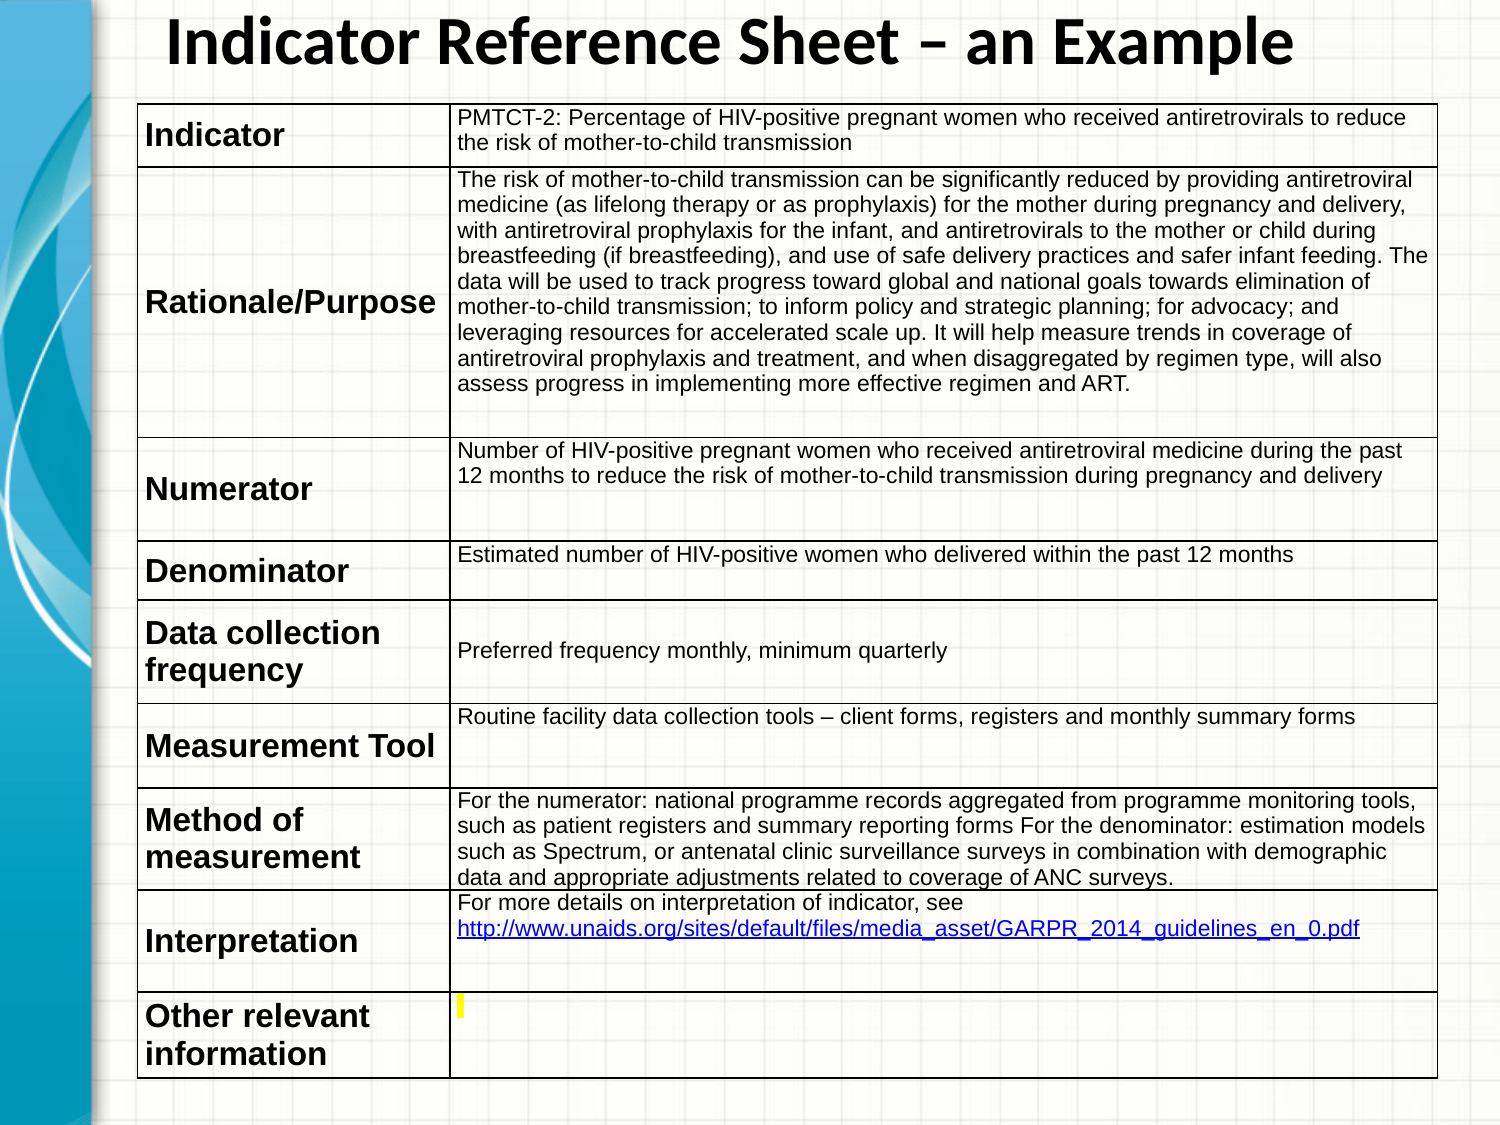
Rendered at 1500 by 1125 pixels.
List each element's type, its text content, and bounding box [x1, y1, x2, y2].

table_header PMTCT-2: Percentage of HIV-positive pregnant women who received antiretrovirals to reduce the risk of mother-to-child transmission [451, 105, 1437, 166]
title Indicator Reference Sheet – an Example [150, 0, 1313, 88]
table_cell Denominator [138, 542, 449, 599]
table_cell For more details on interpretation of indicator, see http://www.unaids.org/sites/default/files/media_asset/GARPR_2014_guidelines_en_0.pdf [451, 891, 1437, 991]
table_cell Numerator [138, 438, 449, 540]
table_cell Routine facility data collection tools – client forms, registers and monthly summary forms [451, 704, 1437, 787]
table_cell Estimated number of HIV-positive women who delivered within the past 12 months [451, 542, 1437, 599]
table_cell Interpretation [138, 891, 449, 991]
picture [0, 0, 1500, 1125]
table_cell Data collection frequency [138, 601, 449, 703]
table_cell The risk of mother-to-child transmission can be significantly reduced by providing antiretroviral medicine (as lifelong therapy or as prophylaxis) for the mother during pregnancy and delivery, with antiretroviral prophylaxis for the infant, and antiretrovirals to the mother or child during breastfeeding (if breastfeeding), and use of safe delivery practices and safer infant feeding. The data will be used to track progress toward global and national goals towards elimination of mother-to-child transmission; to inform policy and strategic planning; for advocacy; and leveraging resources for accelerated scale up. It will help measure trends in coverage of antiretroviral prophylaxis and treatment, and when disaggregated by regimen type, will also assess progress in implementing more effective regimen and ART. [451, 168, 1437, 437]
table_cell Method of measurement [138, 789, 449, 889]
table_cell Preferred frequency monthly, minimum quarterly [451, 601, 1437, 703]
table_cell Measurement Tool [138, 704, 449, 787]
table_header Indicator [138, 105, 449, 166]
table_cell [451, 993, 1437, 1077]
table_cell Other relevant information [138, 993, 449, 1077]
table_cell Number of HIV-positive pregnant women who received antiretroviral medicine during the past 12 months to reduce the risk of mother-to-child transmission during pregnancy and delivery [451, 438, 1437, 540]
table_cell Rationale/Purpose [138, 168, 449, 437]
table_cell For the numerator: national programme records aggregated from programme monitoring tools, such as patient registers and summary reporting forms For the denominator: estimation models such as Spectrum, or antenatal clinic surveillance surveys in combination with demographic data and appropriate adjustments related to coverage of ANC surveys. [451, 789, 1437, 889]
